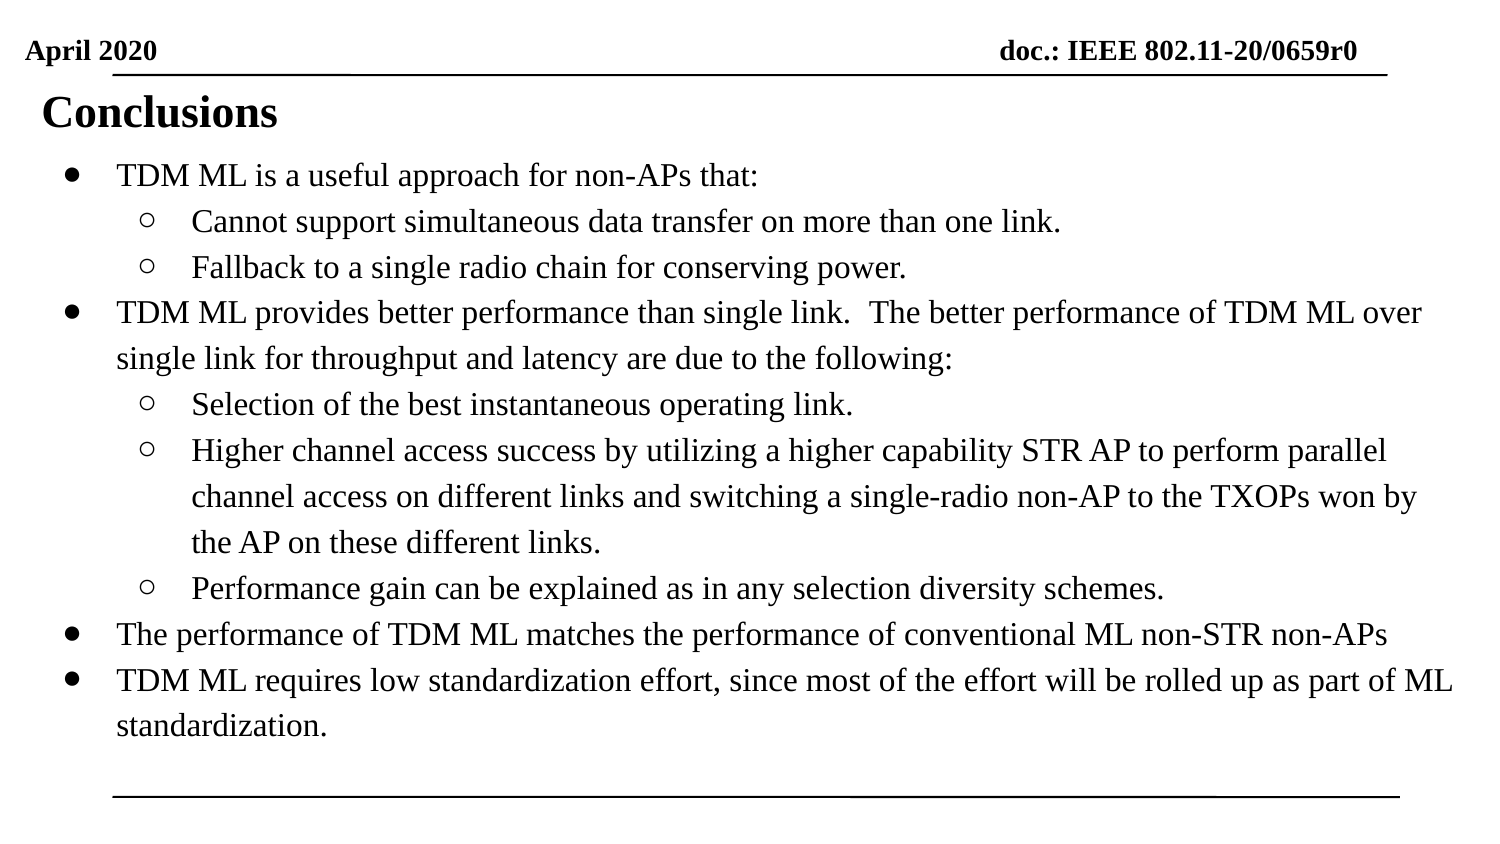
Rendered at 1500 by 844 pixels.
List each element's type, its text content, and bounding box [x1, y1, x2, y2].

list Conclusions TDM ML is a useful approach for non-APs that: Cannot support simultaneous data transfer on more than one link. Fallback to a single radio chain for conserving power. TDM ML provides better performance than single link. The better performance of TDM ML over single link for throughput and latency are due to the following: Selection of the best instantaneous operating link. Higher channel access success by utilizing a higher capability STR AP to perform parallel channel access on different links and switching a single-radio non-AP to the TXOPs won by the AP on these different links. Performance gain can be explained as in any selection diversity schemes. The performance of TDM ML matches the performance of conventional ML non-STR non-APs TDM ML requires low standardization effort, since most of the effort will be rolled up as part of ML standardization. [29, 67, 1467, 787]
